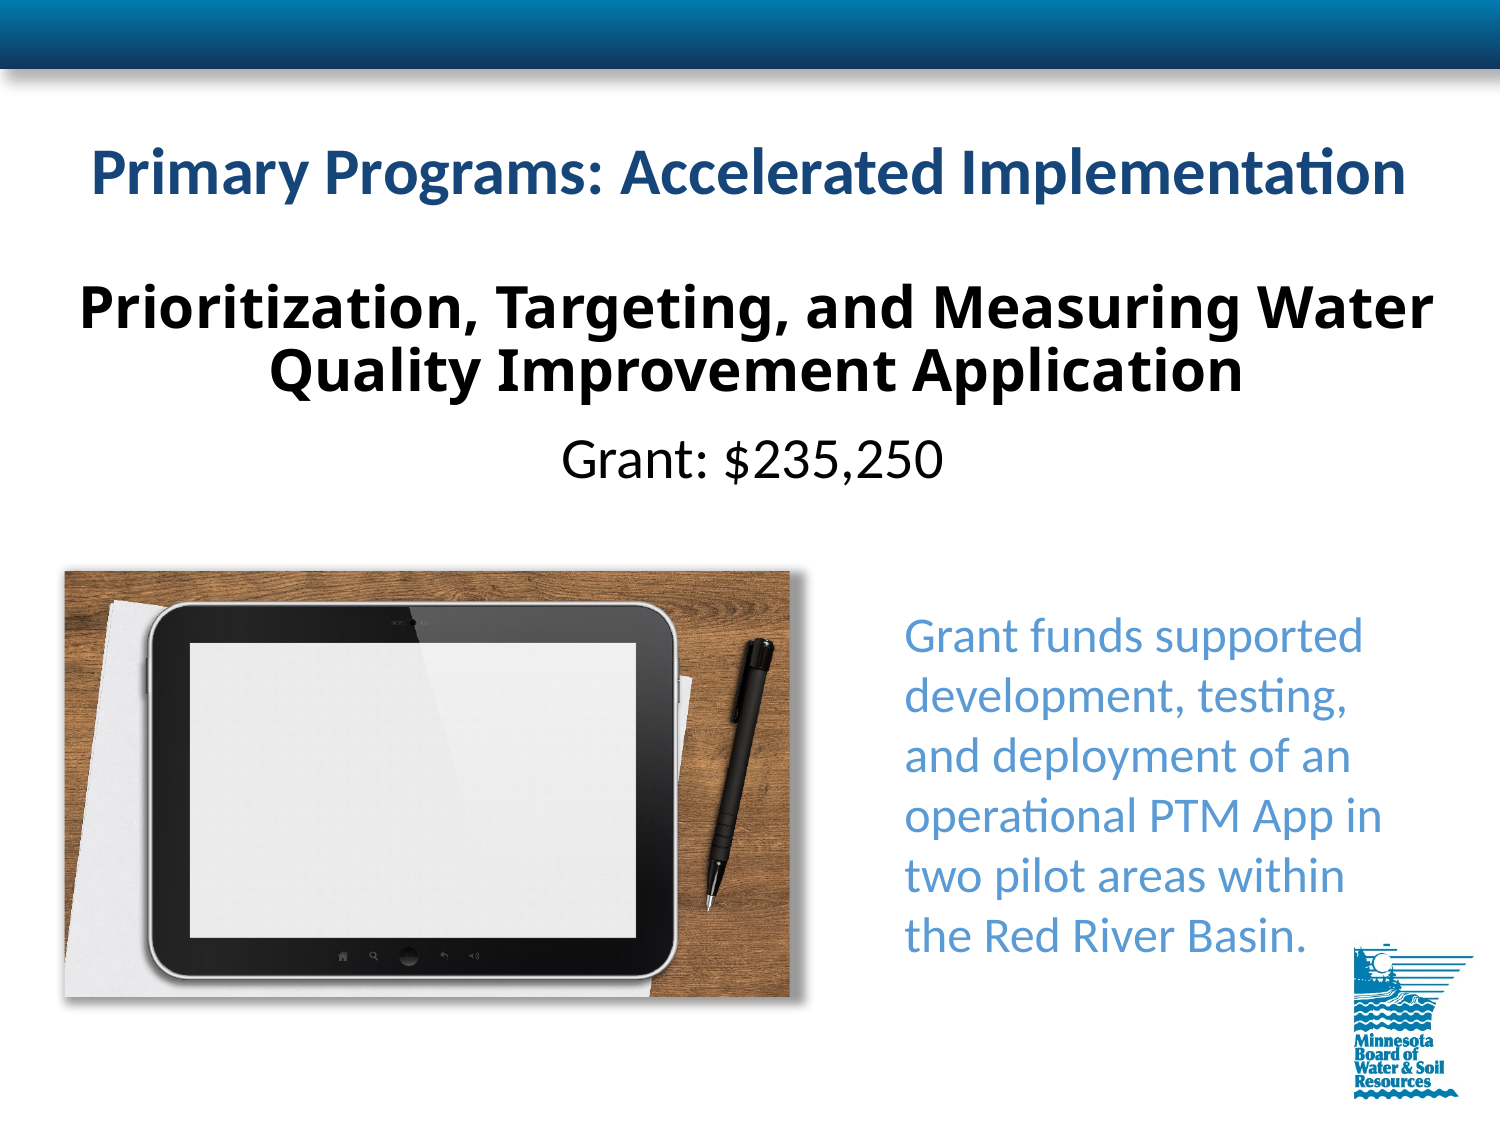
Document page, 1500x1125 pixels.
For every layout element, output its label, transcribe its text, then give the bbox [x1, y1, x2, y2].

picture [64, 571, 790, 997]
picture [1328, 918, 1500, 1125]
text_box Grant funds supported development, testing, and deployment of an operational PTM App in two pilot areas within the Red River Basin. [889, 594, 1428, 970]
text_box Primary Programs: Accelerated Implementation [31, 88, 1447, 247]
text_box [0, 0, 1500, 69]
text_box Grant: $235,250 [546, 412, 972, 498]
text_box Prioritization, Targeting, and Measuring Water Quality Improvement Application [37, 232, 1476, 412]
